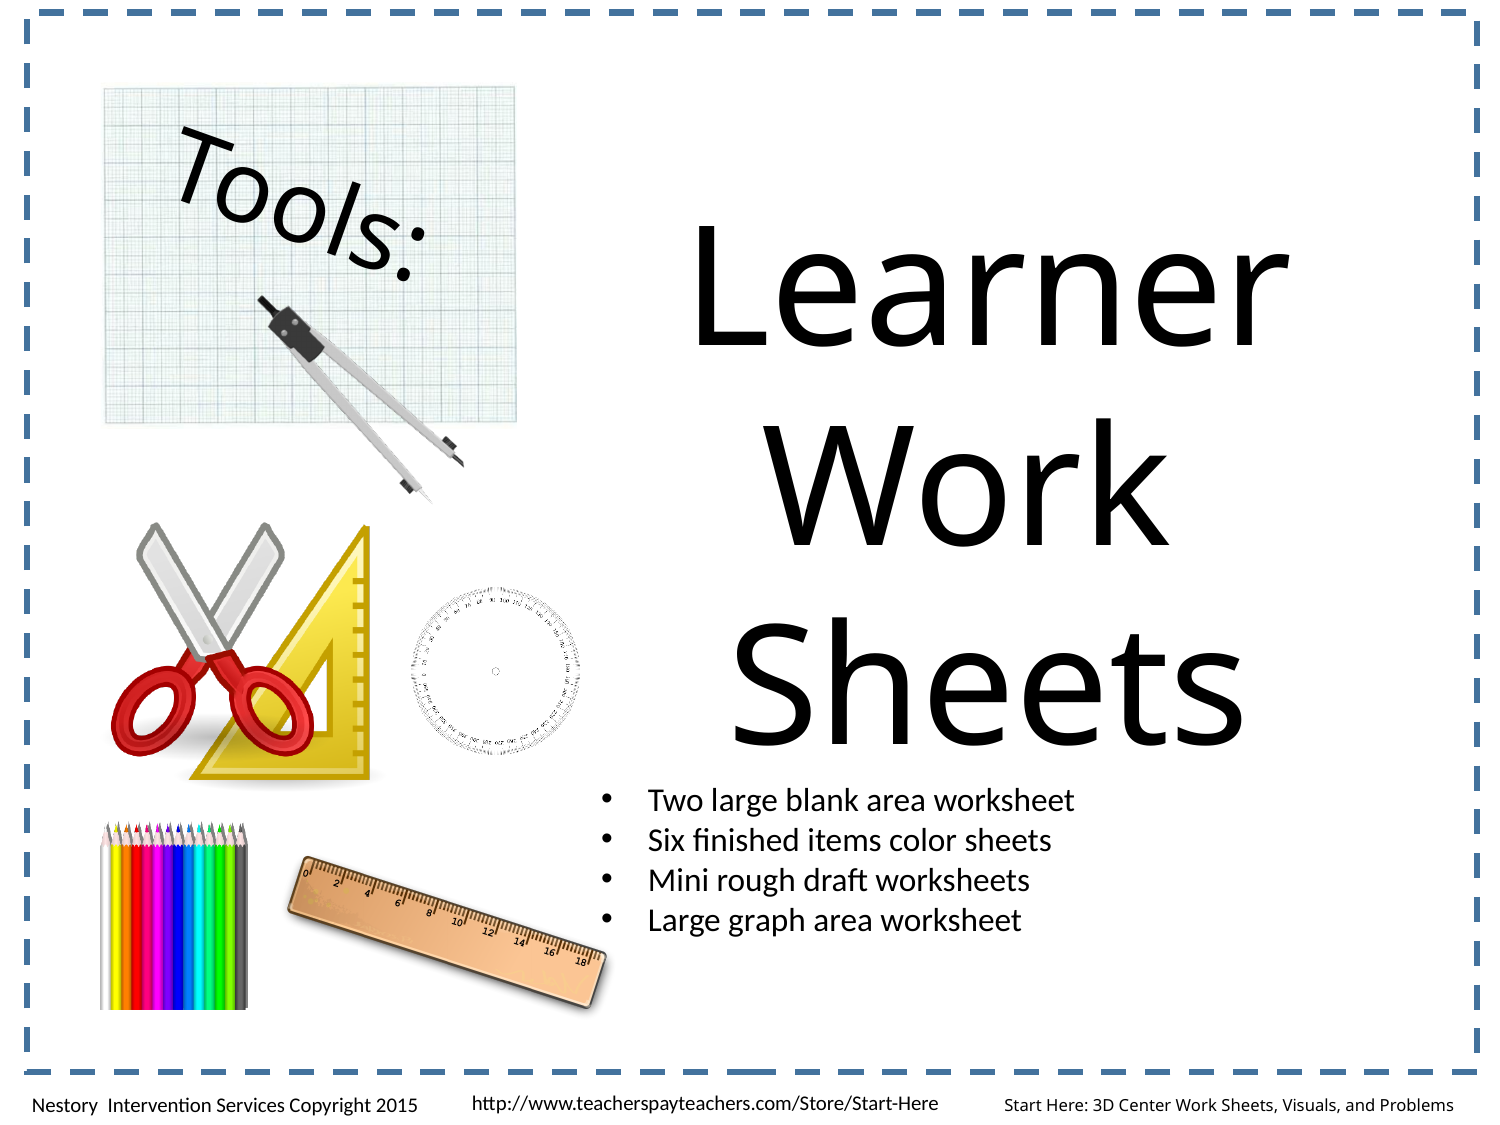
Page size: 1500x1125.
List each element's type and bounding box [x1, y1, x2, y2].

picture [411, 587, 580, 755]
text_box [26, 11, 1478, 1067]
picture [100, 821, 248, 1010]
picture [280, 852, 616, 1021]
picture [100, 47, 482, 792]
text_box [13, 1067, 1500, 1125]
